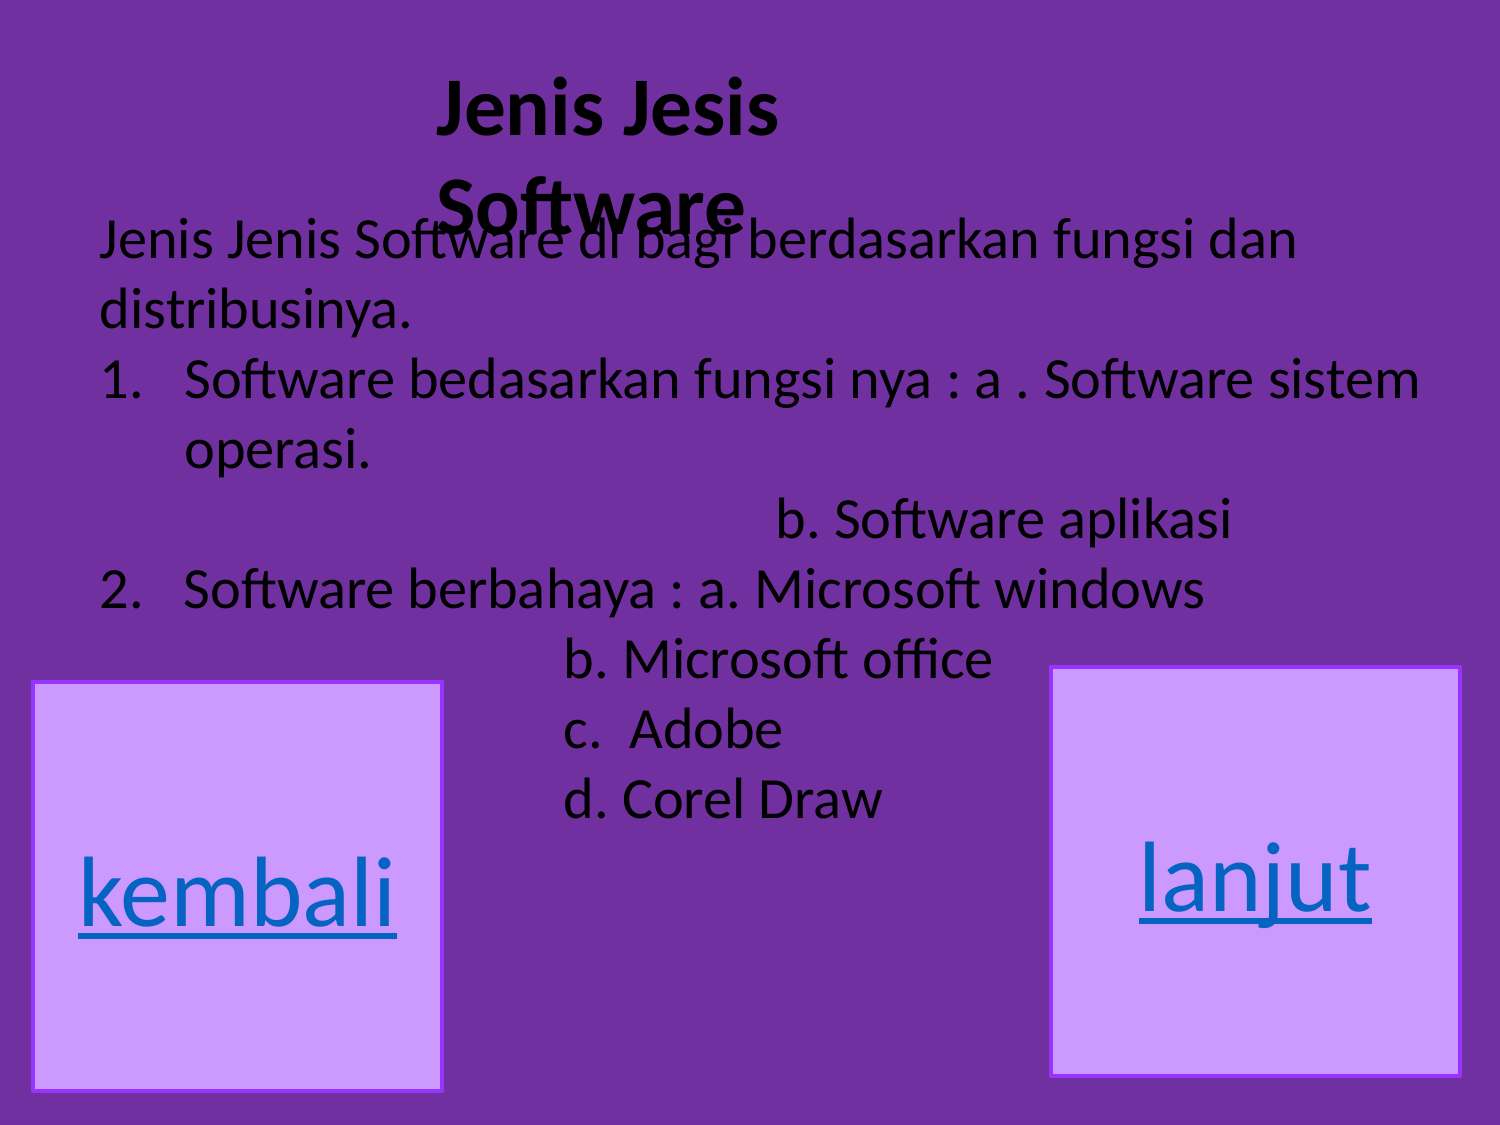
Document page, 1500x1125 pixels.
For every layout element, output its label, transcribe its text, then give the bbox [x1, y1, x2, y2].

text_box lanjut [1050, 666, 1461, 1076]
text_box kembali [32, 681, 443, 1092]
text_box Jenis Jesis Software [421, 44, 1078, 193]
text_box Jenis Jenis Software di bagi berdasarkan fungsi dan distribusinya. Software bedasarkan fungsi nya : a . Software sistem operasi. b. Software aplikasi 2. Software berbahaya : a. Microsoft windows b. Microsoft office c. Adobe d. Corel Draw [85, 193, 1500, 838]
